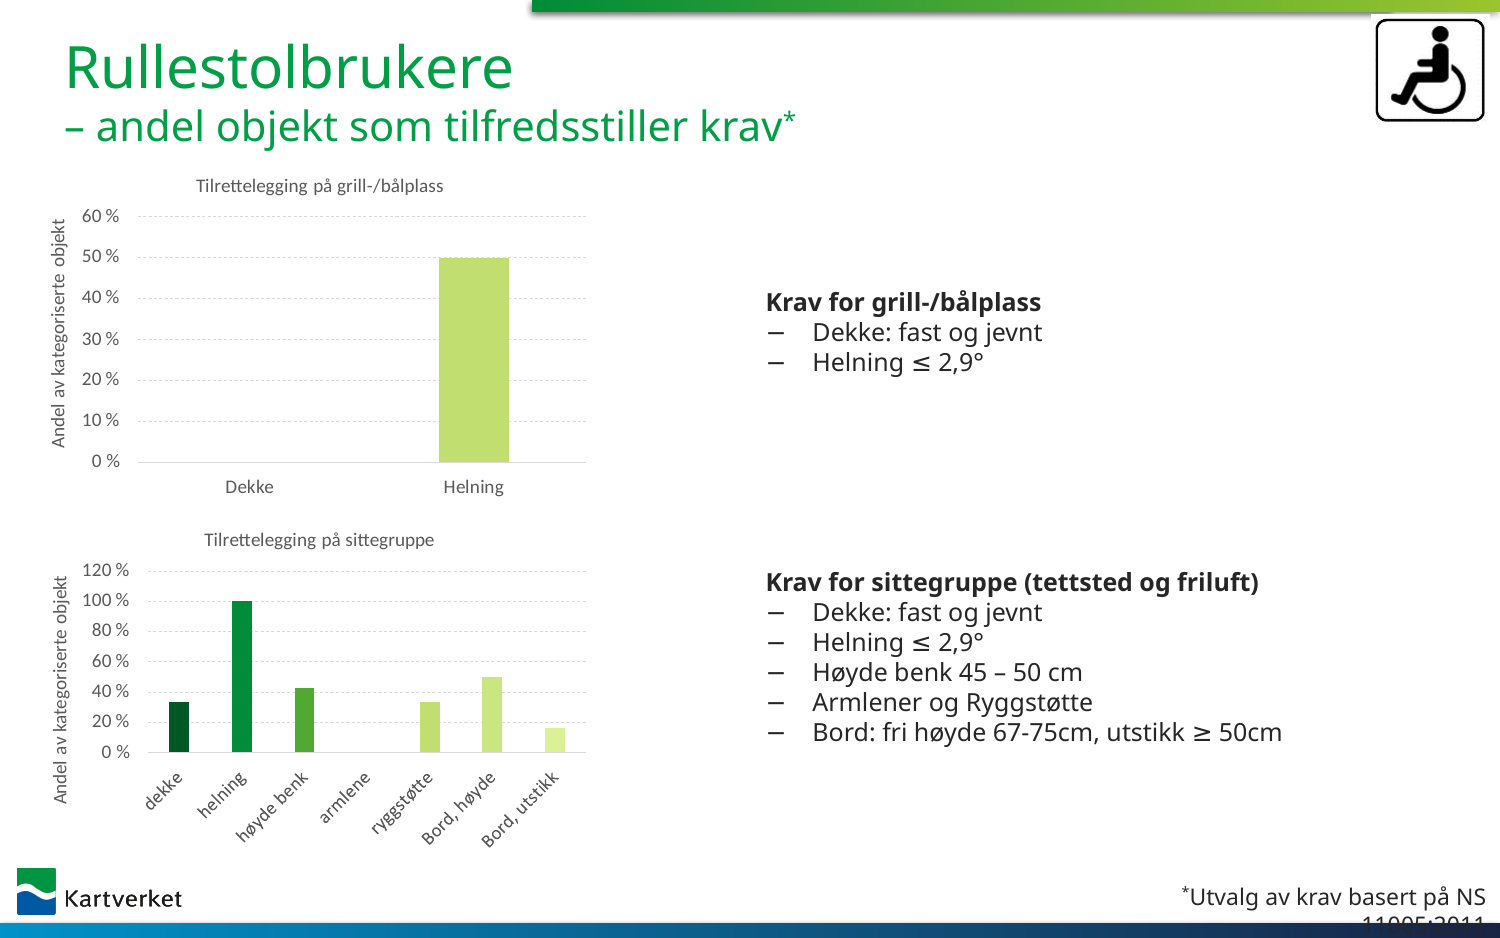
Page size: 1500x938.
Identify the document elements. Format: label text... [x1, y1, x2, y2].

text_box Krav for sittegruppe (tettsted og friluft) Dekke: fast og jevnt Helning ≤ 2,9° Høyde benk 45 – 50 cm Armlener og Ryggstøtte Bord: fri høyde 67-75cm, utstikk ≥ 50cm [750, 559, 1500, 754]
text_box Rullestolbrukere – andel objekt som tilfredsstiller krav* [49, 14, 1431, 158]
text_box *Utvalg av krav basert på NS 11005:2011 [1068, 873, 1500, 938]
picture [41, 166, 597, 505]
text_box Krav for grill-/bålplass Dekke: fast og jevnt Helning ≤ 2,9° [750, 279, 1452, 384]
picture [41, 520, 597, 859]
picture [1371, 13, 1491, 127]
